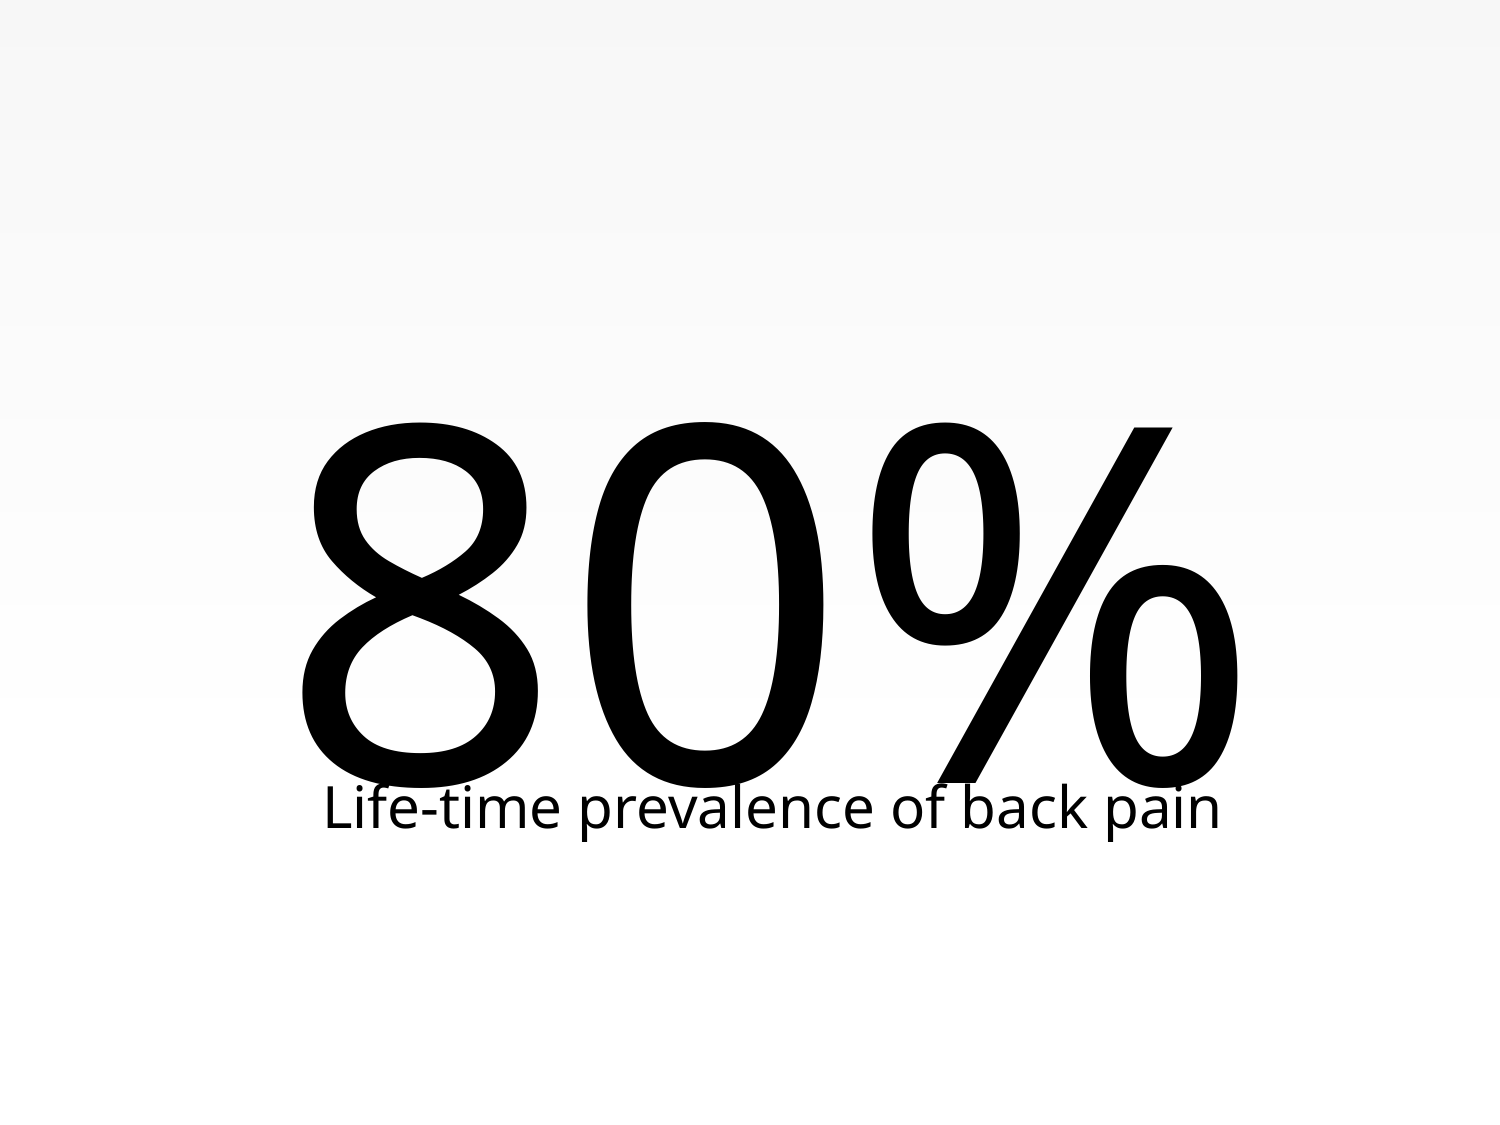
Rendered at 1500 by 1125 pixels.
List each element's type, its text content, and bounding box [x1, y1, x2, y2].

text_box Life-time prevalence of back pain [307, 763, 1239, 848]
title 80% [100, 314, 1376, 556]
